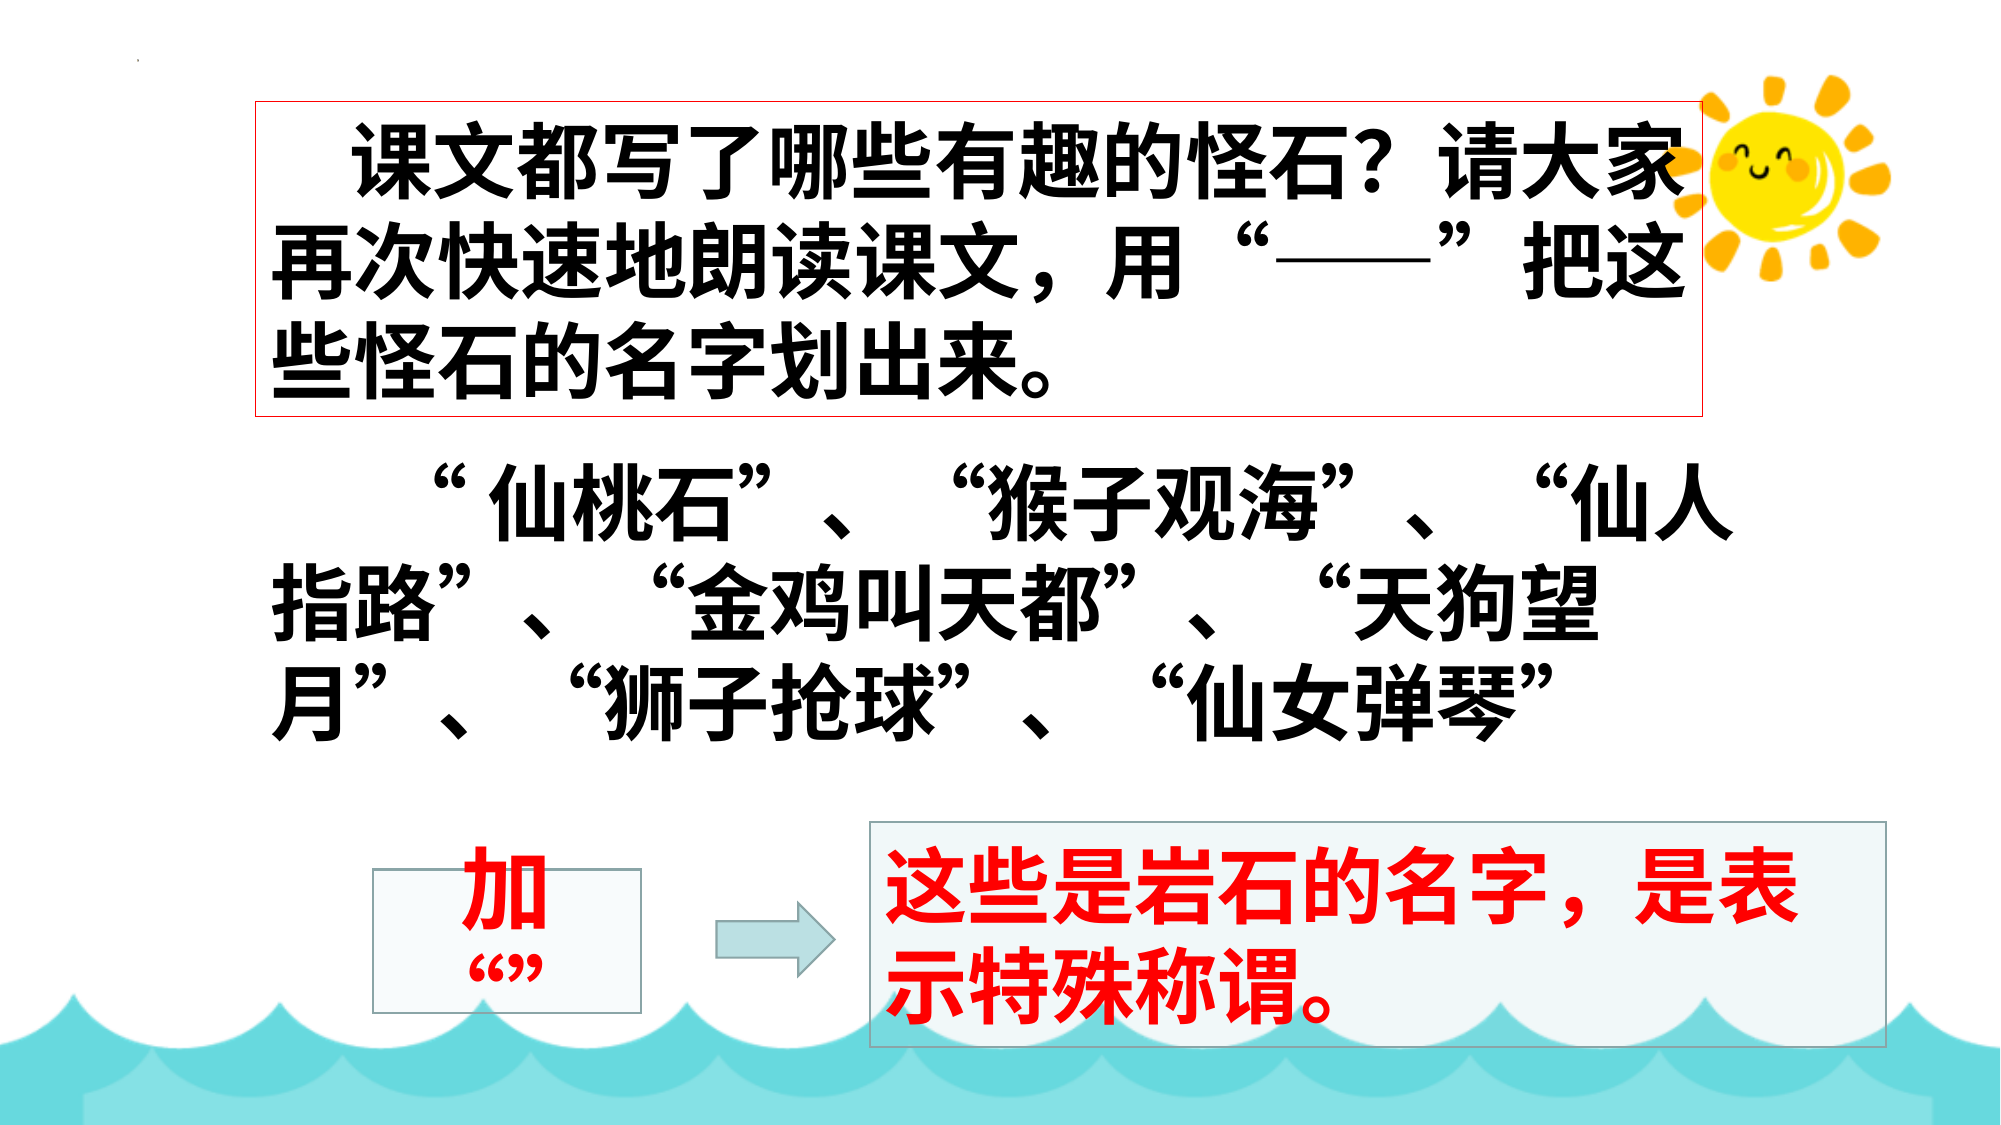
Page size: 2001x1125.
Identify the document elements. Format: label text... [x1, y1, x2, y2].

text_box 课文都写了哪些有趣的怪石？请大家再次快速地朗读课文，用“——”把这些怪石的名字划出来。 [255, 101, 1703, 417]
text_box “仙桃石”、“猴子观海”、“仙人指路”、“金鸡叫天都”、“天狗望月”、“狮子抢球”、“仙女弹琴” [255, 443, 1756, 759]
text_box [715, 900, 837, 979]
text_box 这些是岩石的名字，是表示特殊称谓。 [869, 821, 1887, 1048]
picture [0, 0, 2001, 1125]
text_box 加“” [372, 868, 642, 1014]
